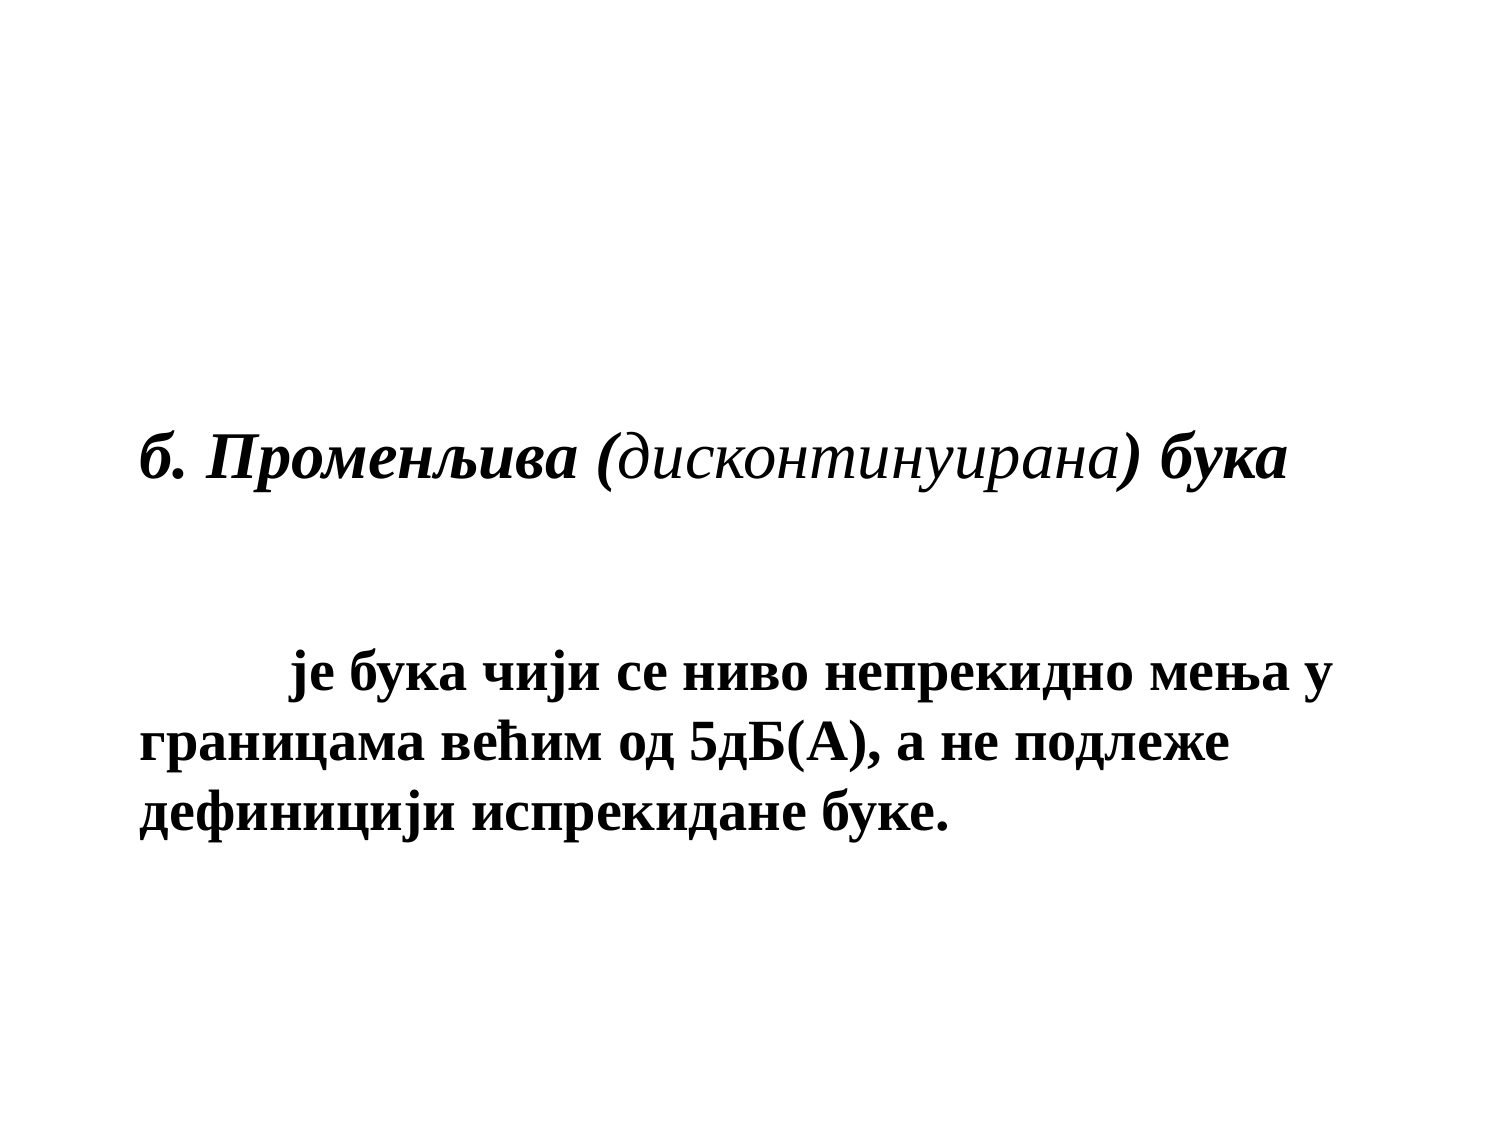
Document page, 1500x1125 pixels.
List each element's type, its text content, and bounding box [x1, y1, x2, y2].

text_box б. Променљива (дисконтинуирана) бука је бука чији се ниво непрекидно мења у границама већим од 5дБ(А), а не подлеже дефиницији испрекидане буке. [125, 404, 1438, 910]
